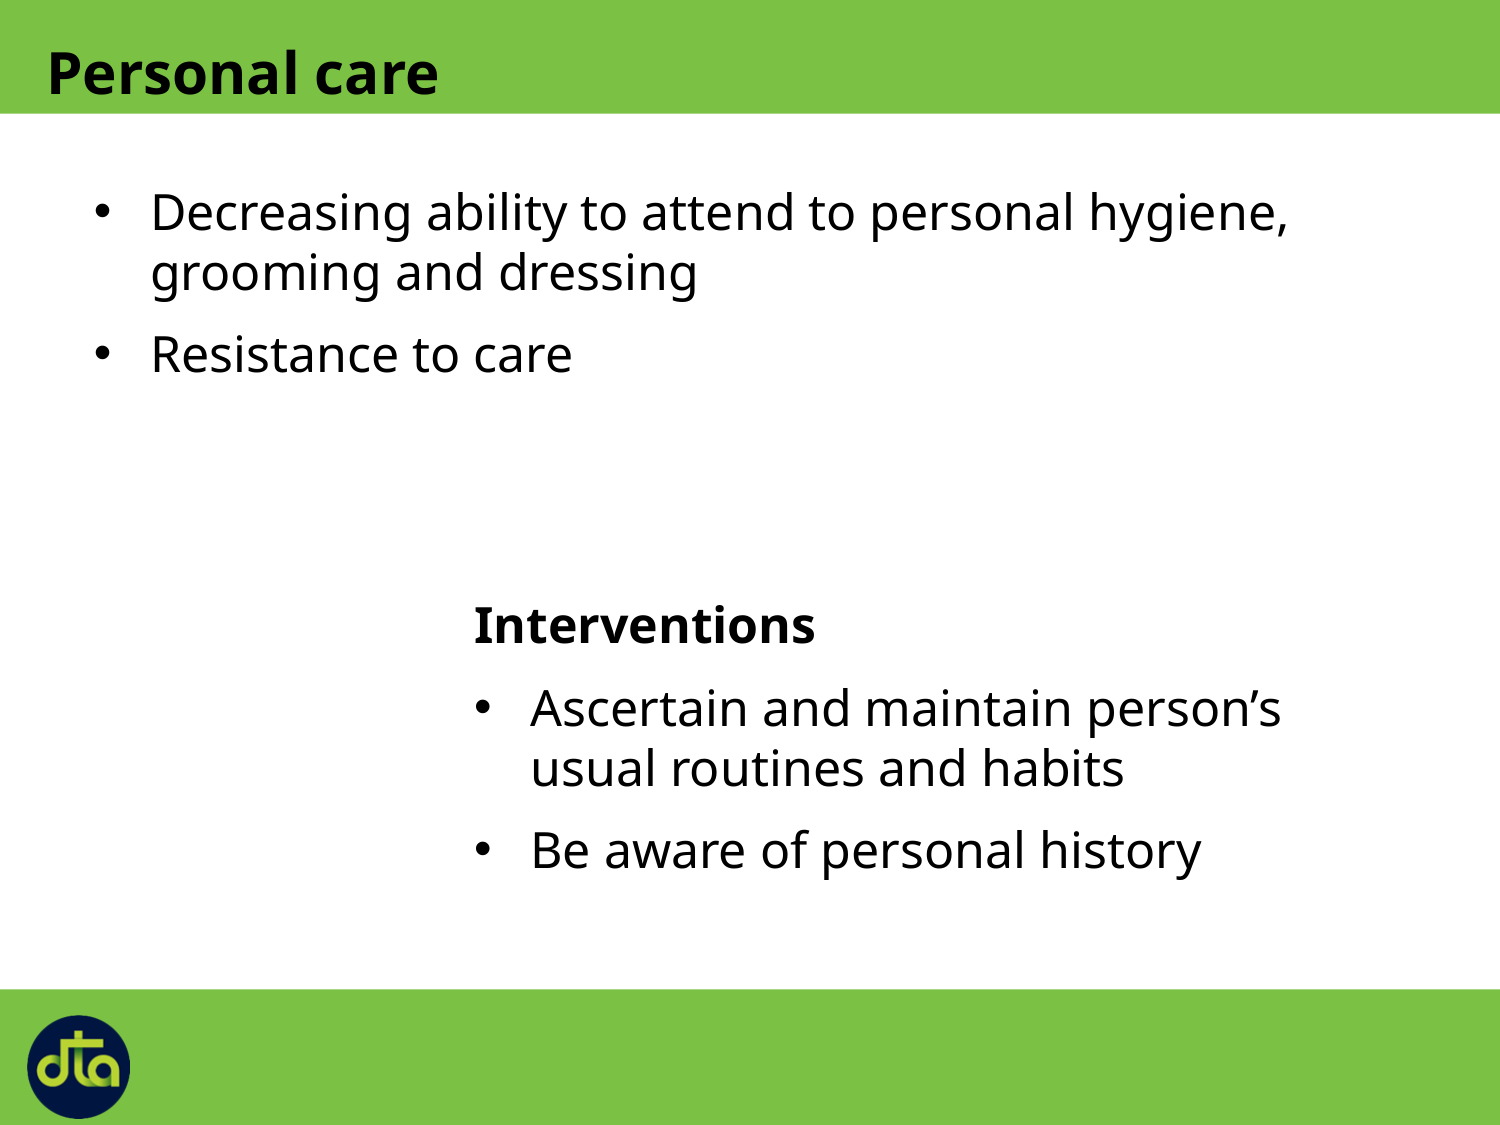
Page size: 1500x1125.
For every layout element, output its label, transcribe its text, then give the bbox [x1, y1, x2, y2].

text_box Decreasing ability to attend to personal hygiene, grooming and dressing Resistance to care [78, 172, 1369, 438]
text_box Personal care [0, 19, 486, 124]
text_box Interventions Ascertain and maintain person’s usual routines and habits Be aware of personal history [459, 586, 1369, 945]
picture [27, 1015, 131, 1120]
